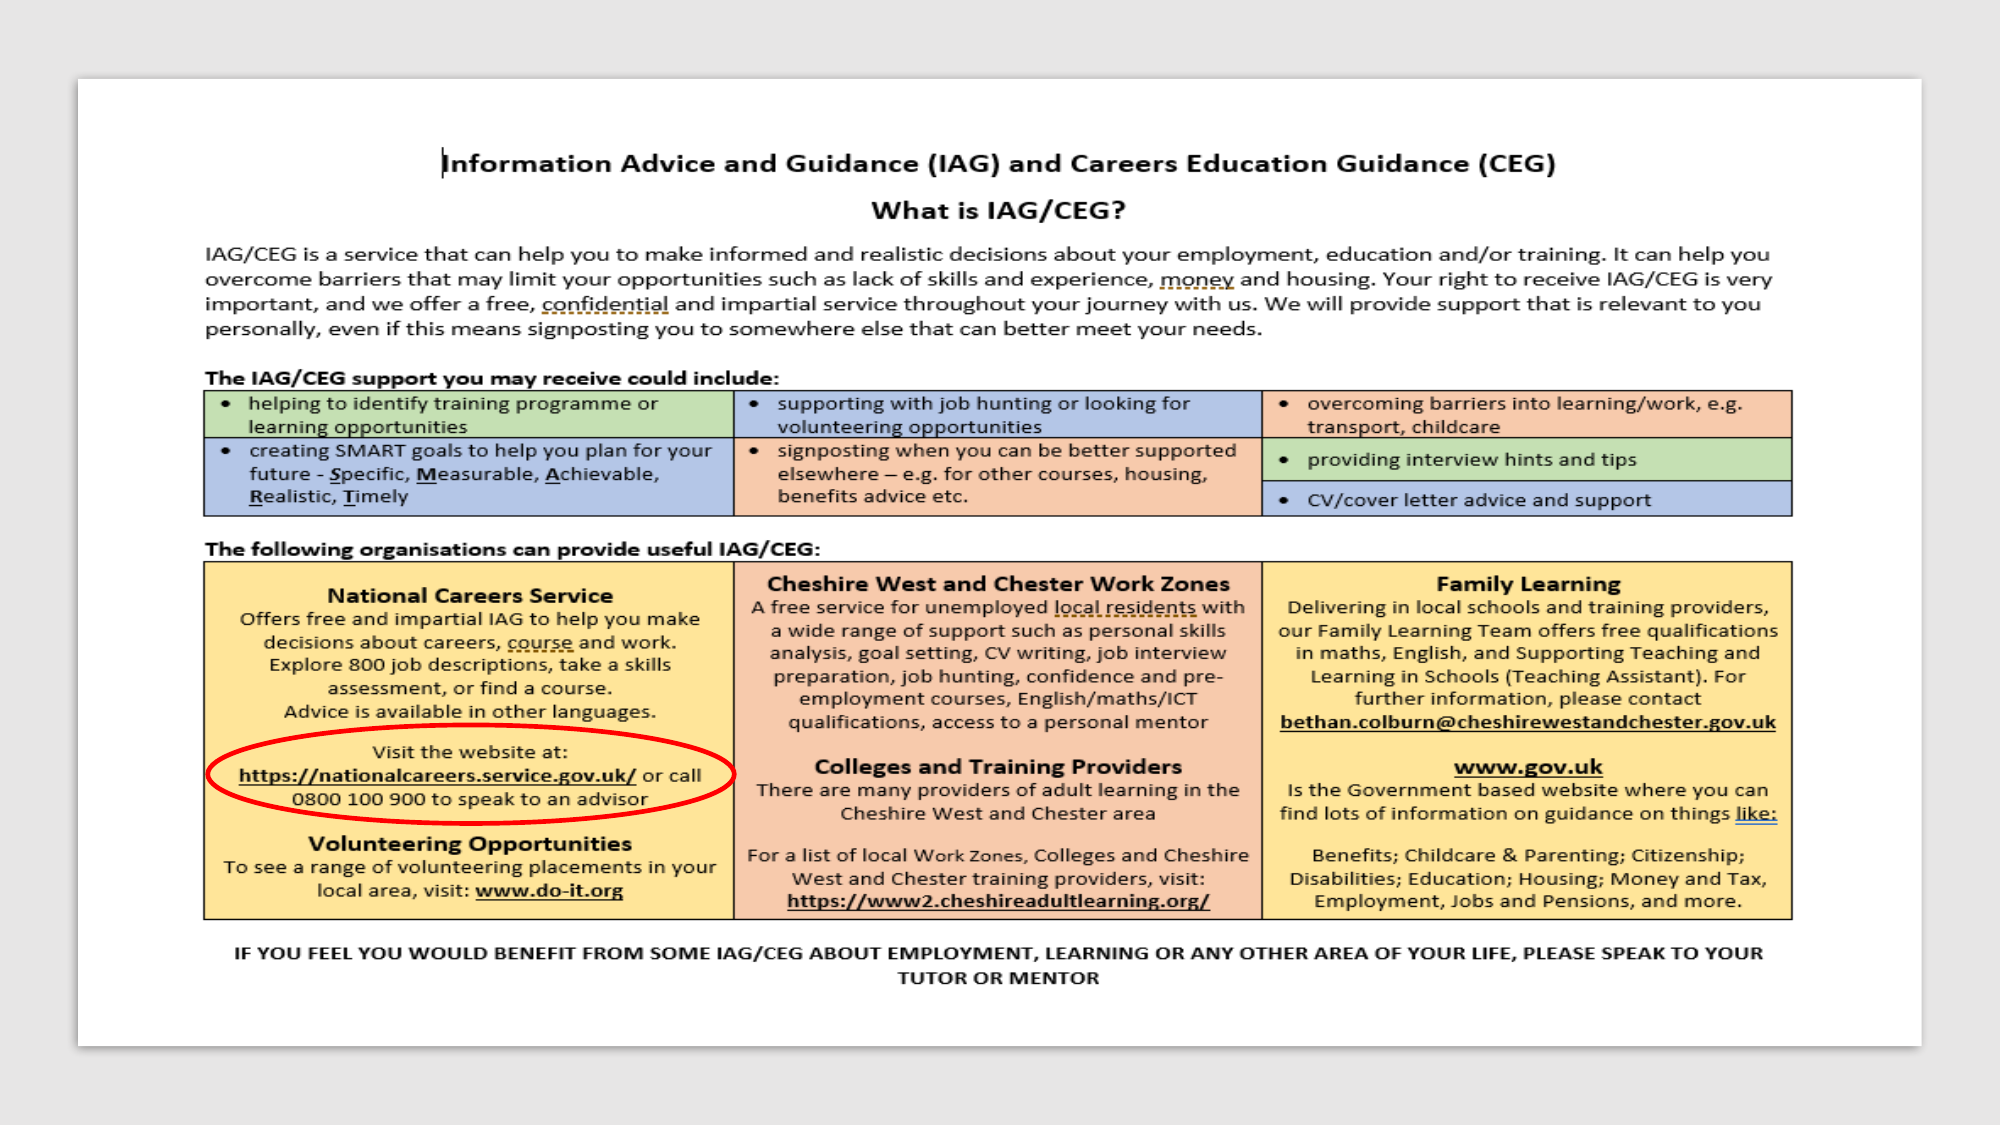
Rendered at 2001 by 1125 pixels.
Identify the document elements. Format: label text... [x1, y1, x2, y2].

slide_number 9 [1412, 1042, 1863, 1103]
text_box [0, 0, 2000, 1125]
text_box [77, 78, 1923, 1047]
picture [190, 129, 1805, 996]
